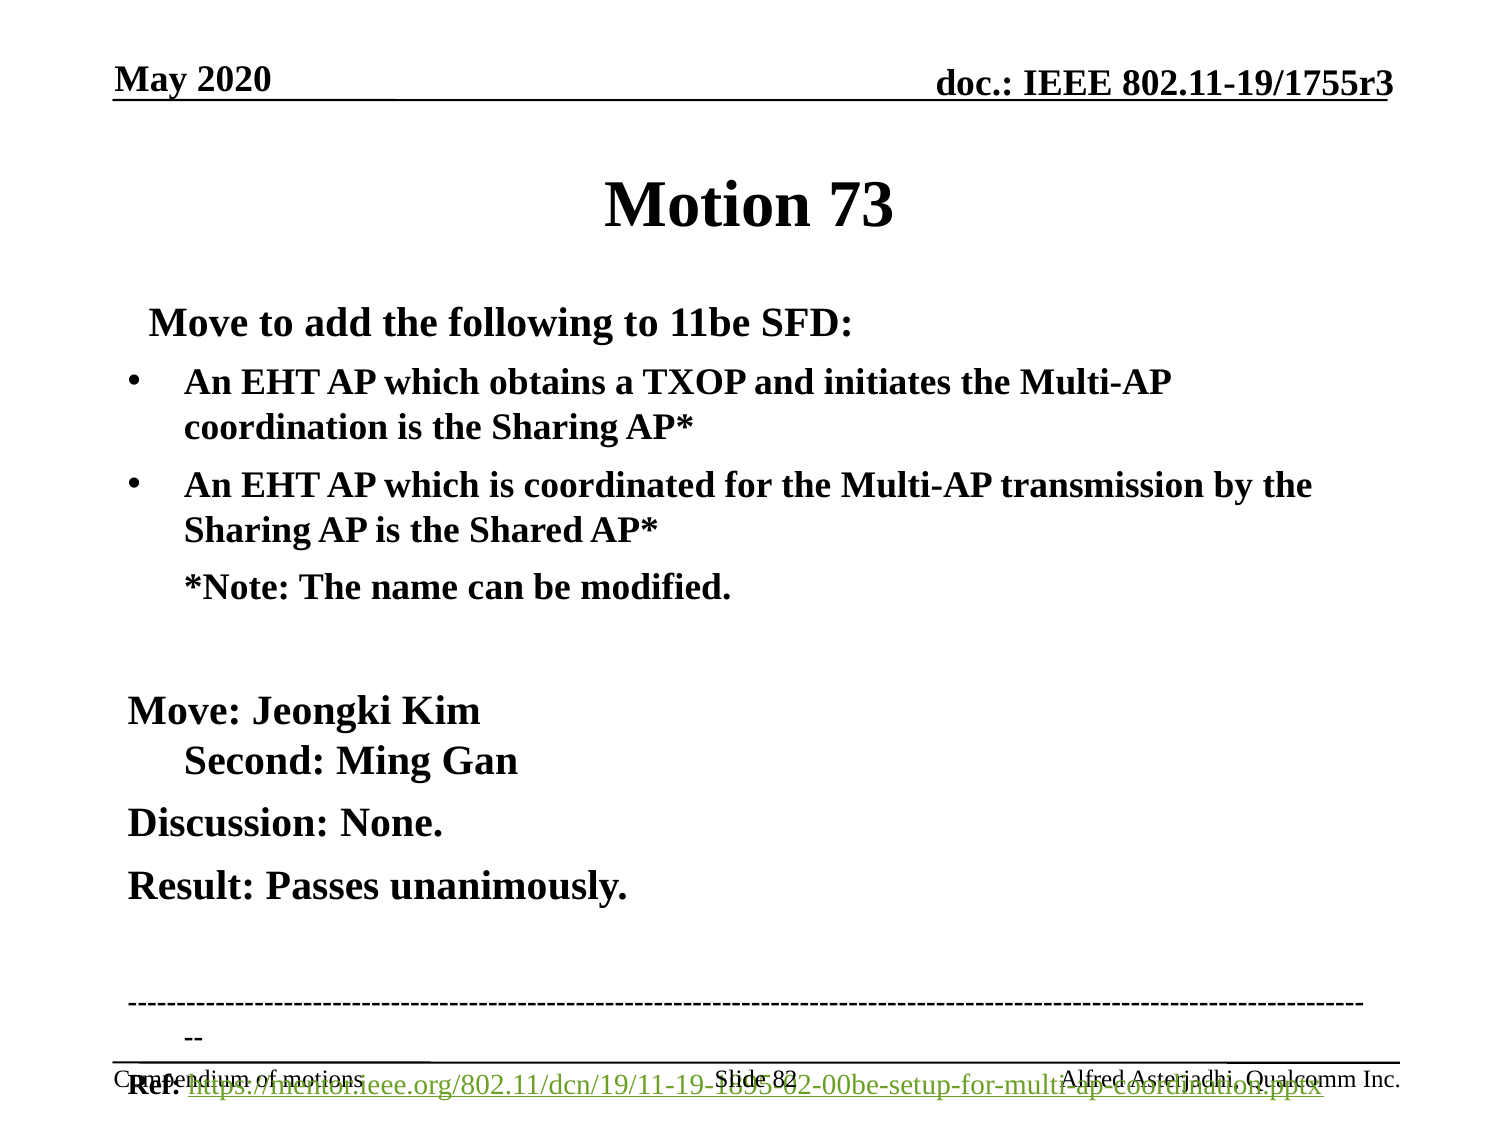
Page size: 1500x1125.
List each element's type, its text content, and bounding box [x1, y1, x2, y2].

title Motion 73 [112, 112, 1388, 286]
list Move to add the following to 11be SFD: An EHT AP which obtains a TXOP and initiates the Multi-AP coordination is the Sharing AP* An EHT AP which is coordinated for the Multi-AP transmission by the Sharing AP is the Shared AP* *Note: The name can be modified. Move: Jeongki Kim Second: Ming Gan Discussion: None. Result: Passes unanimously. --------------------------------------------------------------------------------------------------------------------------------- Ref: https://mentor.ieee.org/802.11/dcn/19/11-19-1895-02-00be-setup-for-multi-ap-coordination.pptx [112, 286, 1388, 1071]
footer Alfred Asterjadhi, Qualcomm Inc. [878, 1061, 1402, 1093]
slide_number Slide 82 [712, 1061, 800, 1123]
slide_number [114, 54, 423, 100]
